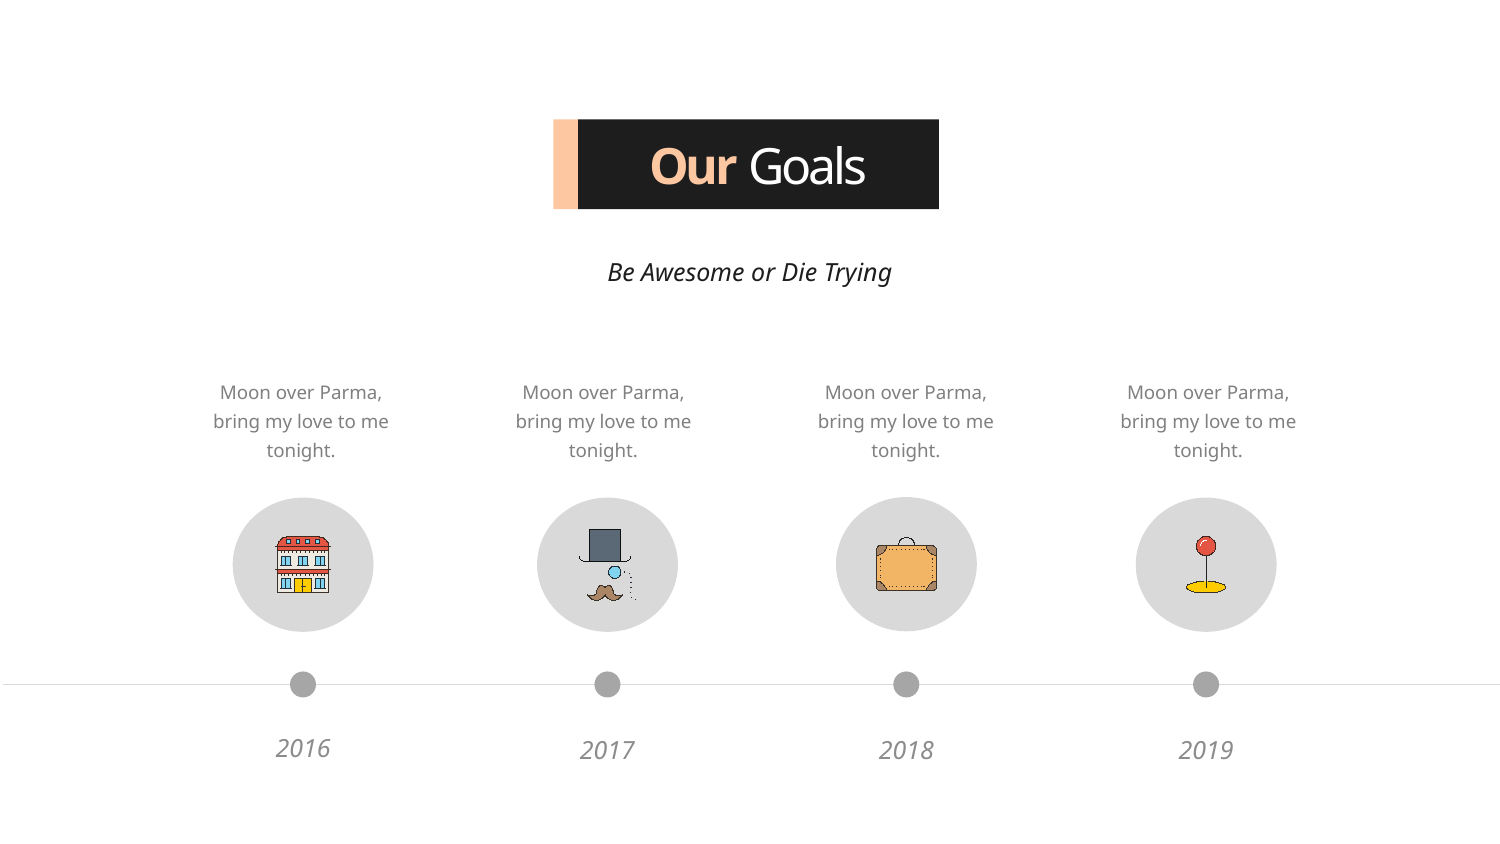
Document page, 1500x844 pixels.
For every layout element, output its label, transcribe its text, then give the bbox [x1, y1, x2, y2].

text_box Moon over Parma, bring my love to me tonight. [797, 366, 1015, 469]
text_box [275, 536, 331, 593]
text_box Moon over Parma, bring my love to me tonight. [192, 366, 410, 469]
text_box 2016 [241, 725, 365, 799]
text_box [893, 693, 919, 700]
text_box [1186, 536, 1226, 594]
text_box [1191, 669, 1222, 683]
text_box [290, 693, 316, 700]
text_box Moon over Parma, bring my love to me tonight. [1099, 366, 1317, 469]
text_box Our Goals [580, 119, 939, 210]
text_box Moon over Parma, bring my love to me tonight. [494, 366, 713, 469]
text_box [833, 494, 979, 634]
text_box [876, 537, 937, 592]
text_box [595, 693, 620, 700]
text_box 2017 [546, 727, 669, 800]
text_box [535, 495, 681, 634]
text_box Be Awesome or Die Trying [551, 233, 949, 294]
text_box [288, 669, 318, 683]
text_box 2018 [844, 727, 968, 800]
text_box [1133, 495, 1279, 634]
text_box [1193, 693, 1219, 700]
text_box 2019 [1144, 727, 1268, 800]
text_box [891, 669, 922, 683]
text_box [592, 669, 623, 683]
text_box [230, 495, 376, 634]
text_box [579, 528, 636, 601]
text_box [551, 117, 580, 211]
